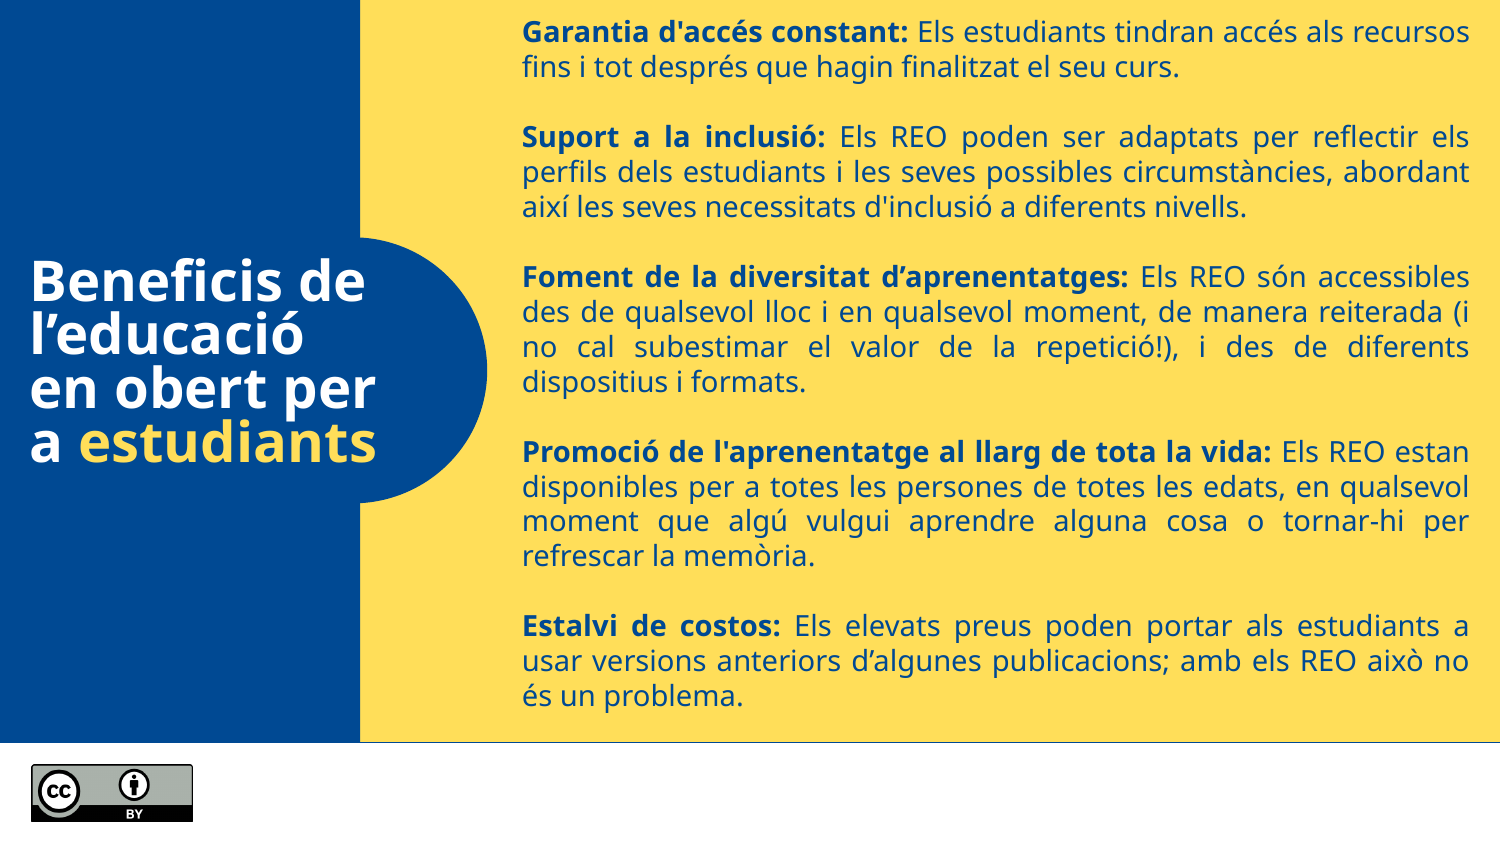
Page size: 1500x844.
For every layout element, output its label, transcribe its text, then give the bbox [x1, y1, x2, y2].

text_box [291, 244, 488, 504]
text_box [317, 237, 389, 242]
picture [31, 764, 193, 822]
text_box Beneficis de l’educació en obert per a estudiants [14, 242, 397, 489]
text_box [0, 750, 1500, 844]
text_box [0, 0, 361, 742]
text_box Garantia d'accés constant: Els estudiants tindran accés als recursos fins i tot després que hagin finalitzat el seu curs. Suport a la inclusió: Els REO poden ser adaptats per reflectir els perfils dels estudiants i les seves possibles circumstàncies, abordant així les seves necessitats d'inclusió a diferents nivells. Foment de la diversitat d’aprenentatges: Els REO són accessibles des de qualsevol lloc i en qualsevol moment, de manera reiterada (i no cal subestimar el valor de la repetició!), i des de diferents dispositius i formats. Promoció de l'aprenentatge al llarg de tota la vida: Els REO estan disponibles per a totes les persones de totes les edats, en qualsevol moment que algú vulgui aprendre alguna cosa o tornar-hi per refrescar la memòria. Estalvi de costos: Els elevats preus poden portar als estudiants a usar versions anteriors d’algunes publicacions; amb els REO això no és un problema. [506, 0, 1486, 728]
